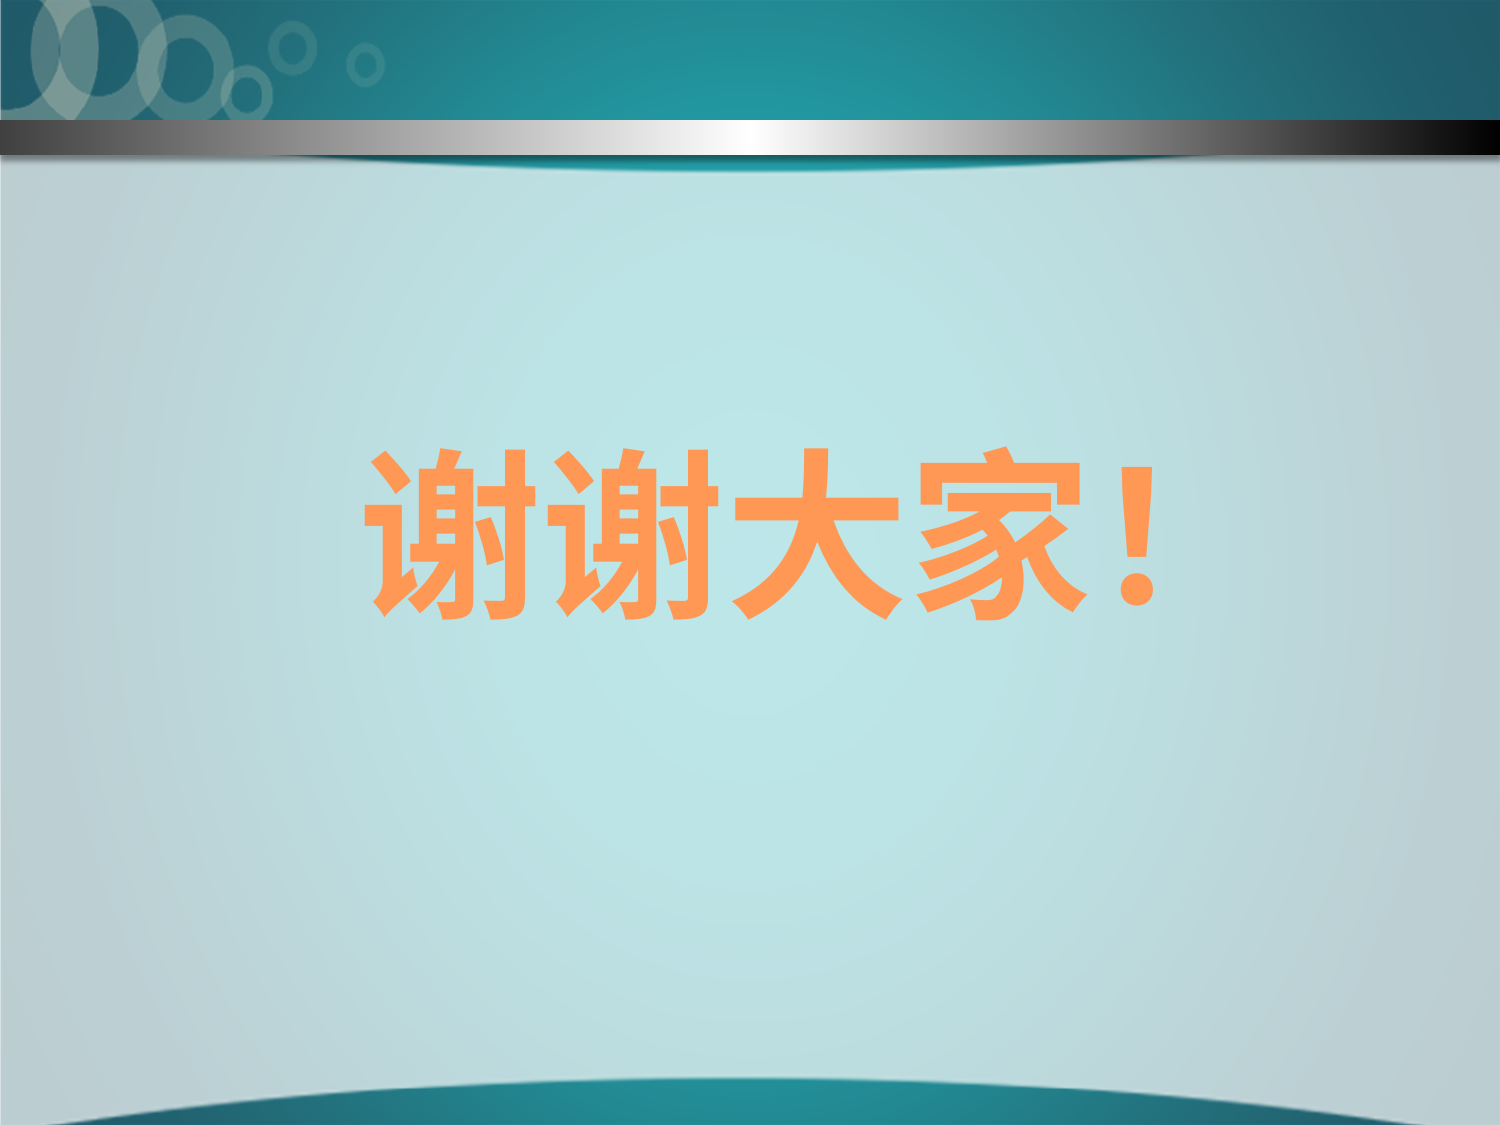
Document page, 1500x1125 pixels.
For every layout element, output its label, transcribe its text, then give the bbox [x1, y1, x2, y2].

picture [0, 0, 1500, 1125]
text_box 谢谢大家！ [343, 414, 1290, 649]
